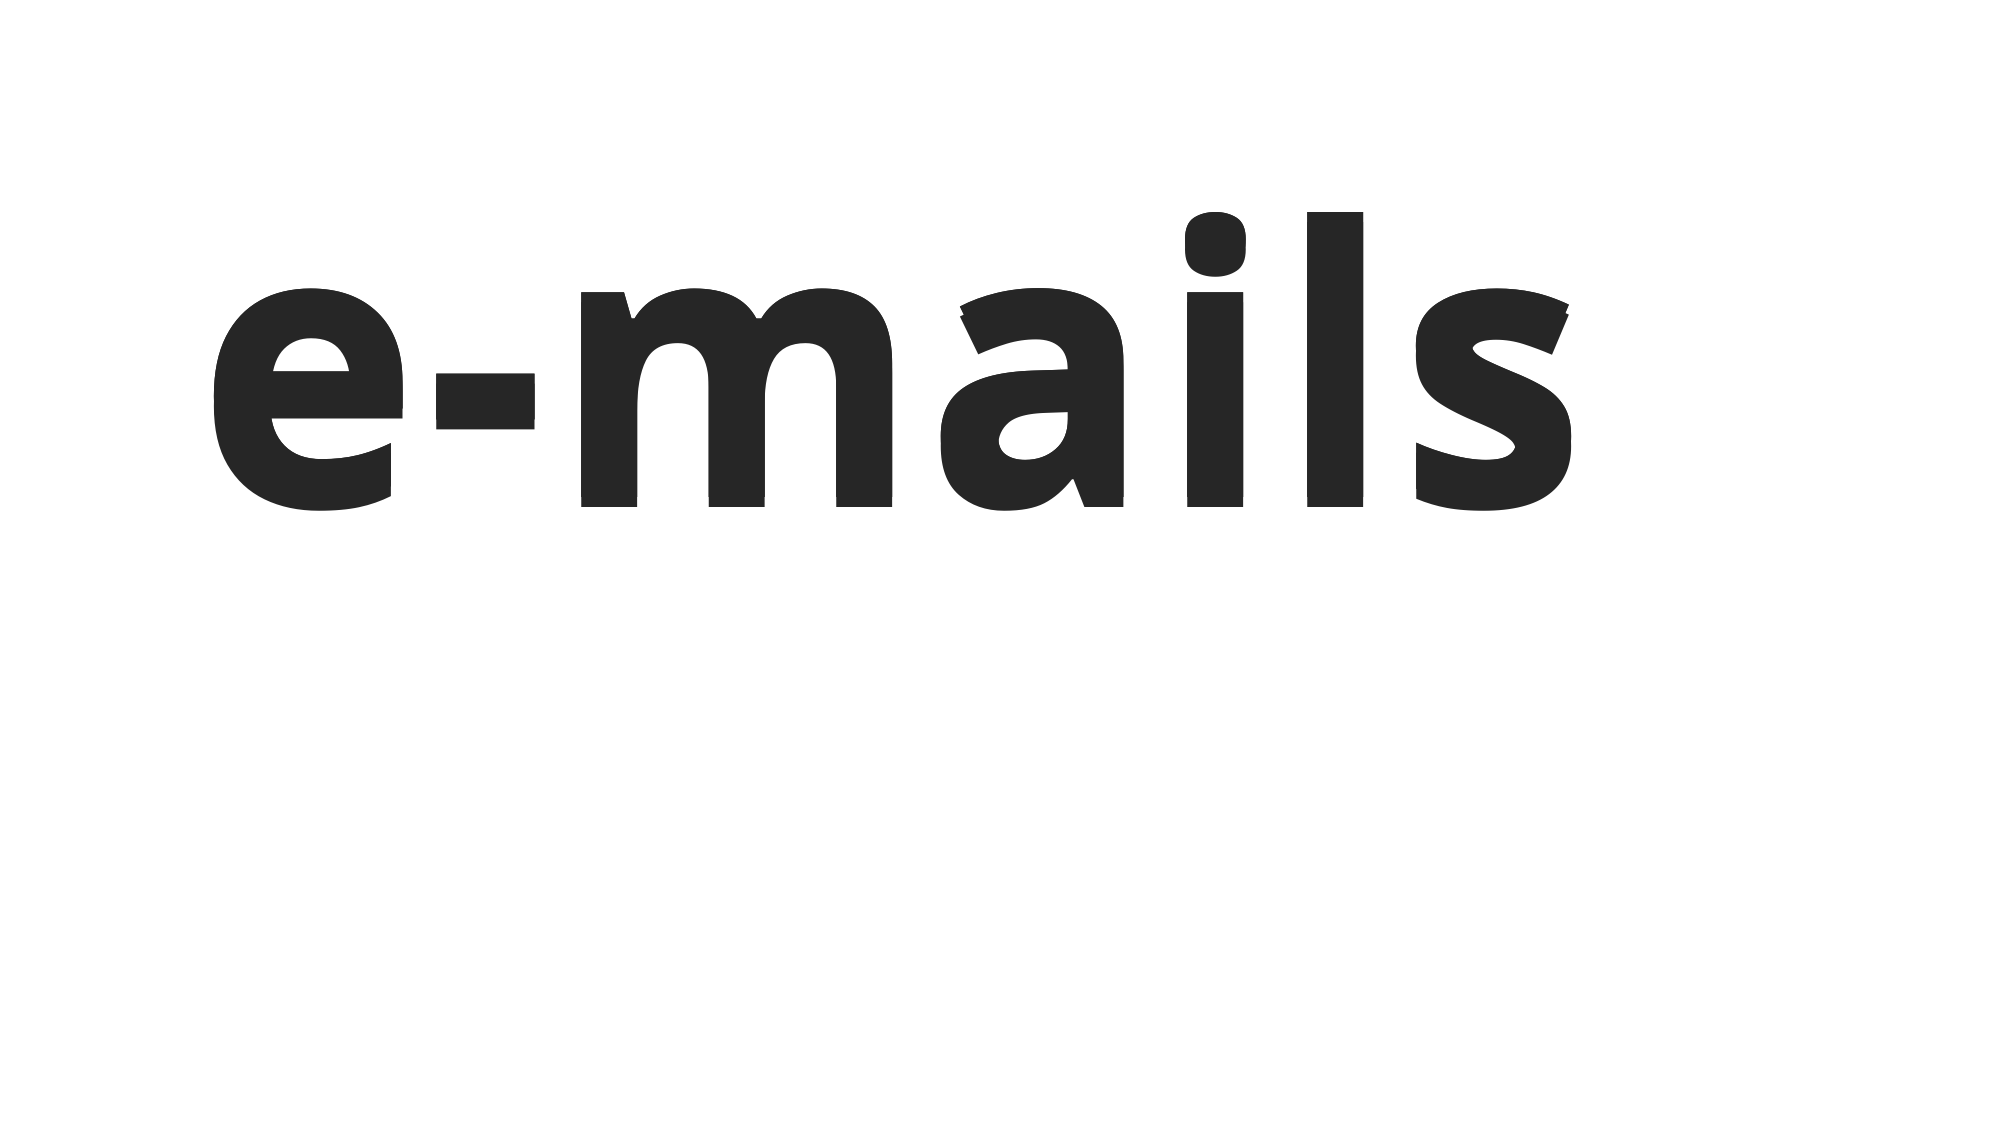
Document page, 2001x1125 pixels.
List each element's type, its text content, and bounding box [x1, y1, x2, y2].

text_box e-mails [183, 289, 1761, 299]
title e-mails [183, 299, 1761, 416]
